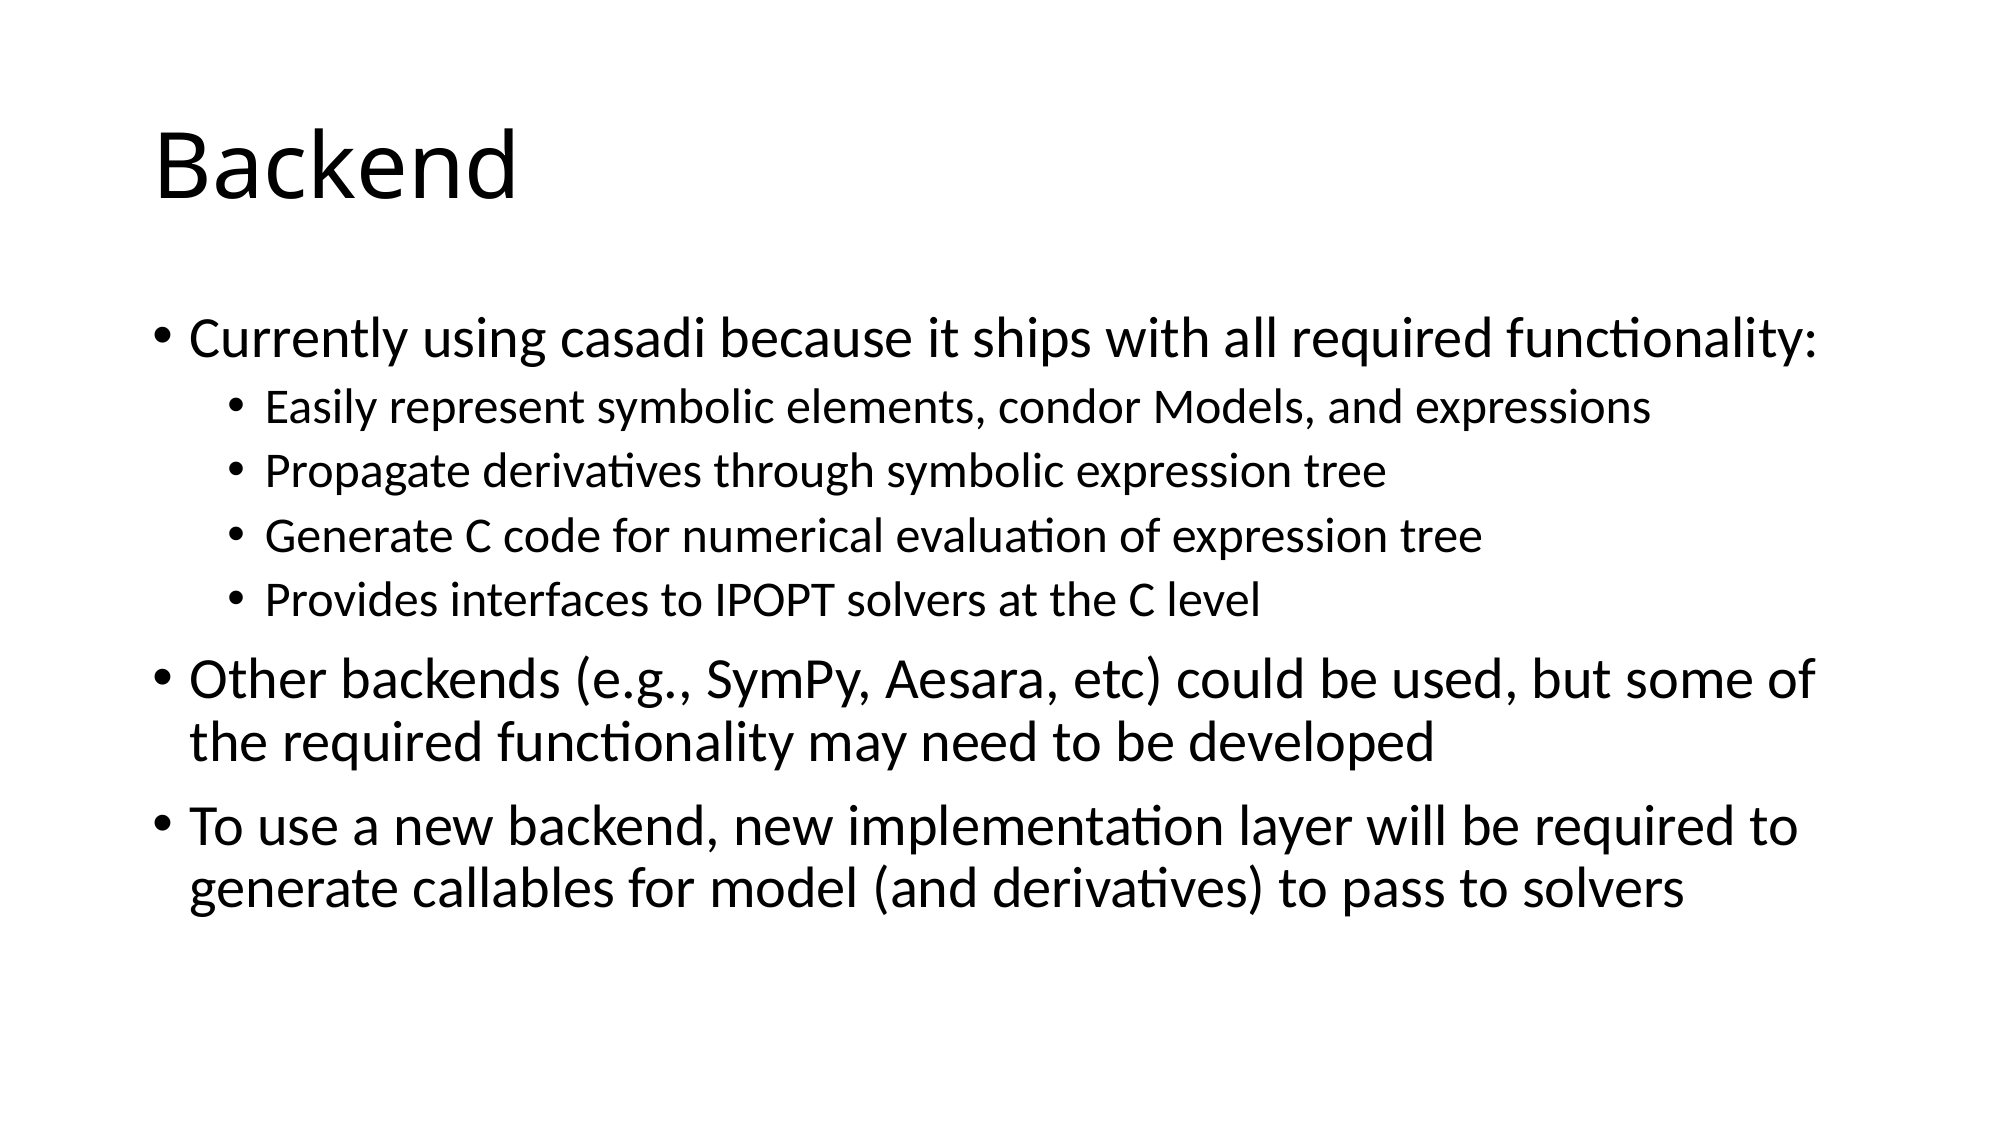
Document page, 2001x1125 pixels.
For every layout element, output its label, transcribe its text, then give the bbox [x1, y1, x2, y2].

list Currently using casadi because it ships with all required functionality: Easily represent symbolic elements, condor Models, and expressions Propagate derivatives through symbolic expression tree Generate C code for numerical evaluation of expression tree Provides interfaces to IPOPT solvers at the C level Other backends (e.g., SymPy, Aesara, etc) could be used, but some of the required functionality may need to be developed To use a new backend, new implementation layer will be required to generate callables for model (and derivatives) to pass to solvers [137, 299, 1863, 1014]
title Backend [137, 59, 1863, 278]
